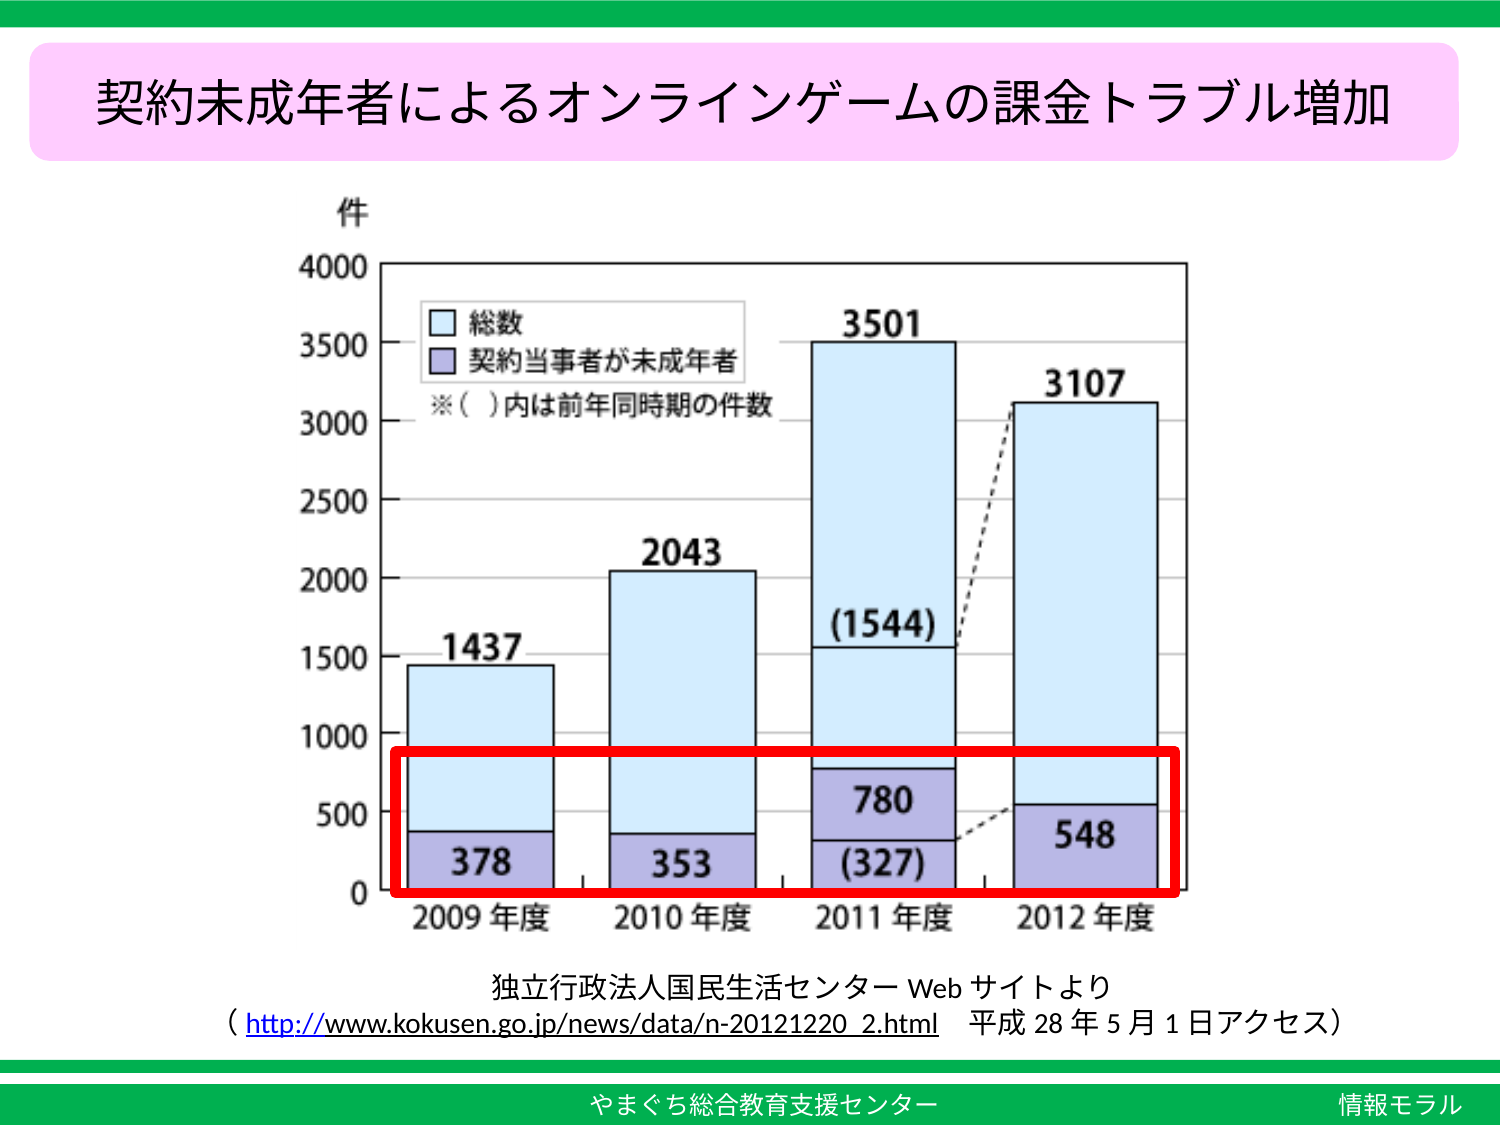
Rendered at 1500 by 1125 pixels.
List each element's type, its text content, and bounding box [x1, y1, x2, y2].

text_box 独立行政法人国民生活センターWebサイトより （http://www.kokusen.go.jp/news/data/n-20121220_2.html 平成28年5月1日アクセス） [194, 961, 1412, 1047]
picture [294, 190, 1194, 950]
text_box 契約未成年者によるオンラインゲームの課金トラブル増加 [27, 40, 1461, 163]
